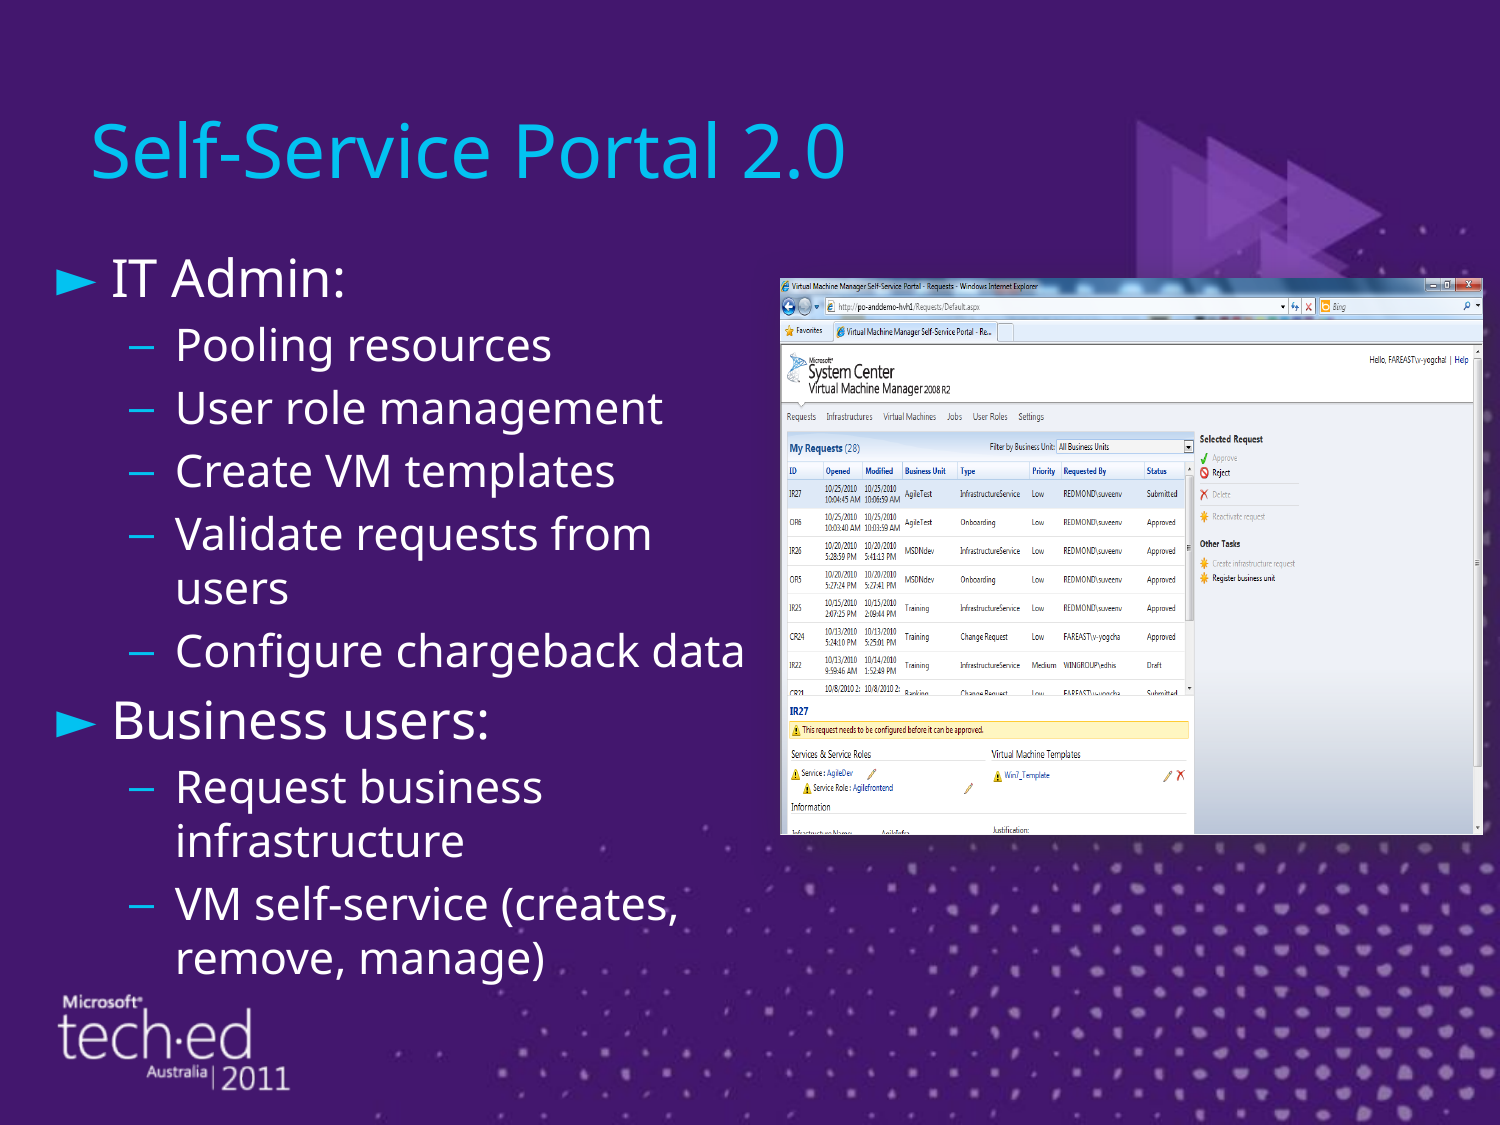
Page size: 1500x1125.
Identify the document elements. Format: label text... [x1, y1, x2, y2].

title Self-Service Portal 2.0 [75, 54, 1425, 243]
list IT Admin: Pooling resources User role management Create VM templates Validate requests from users Configure chargeback data Business users: Request business infrastructure VM self-service (creates, remove, manage) [41, 237, 767, 1008]
picture [0, 0, 1500, 1125]
